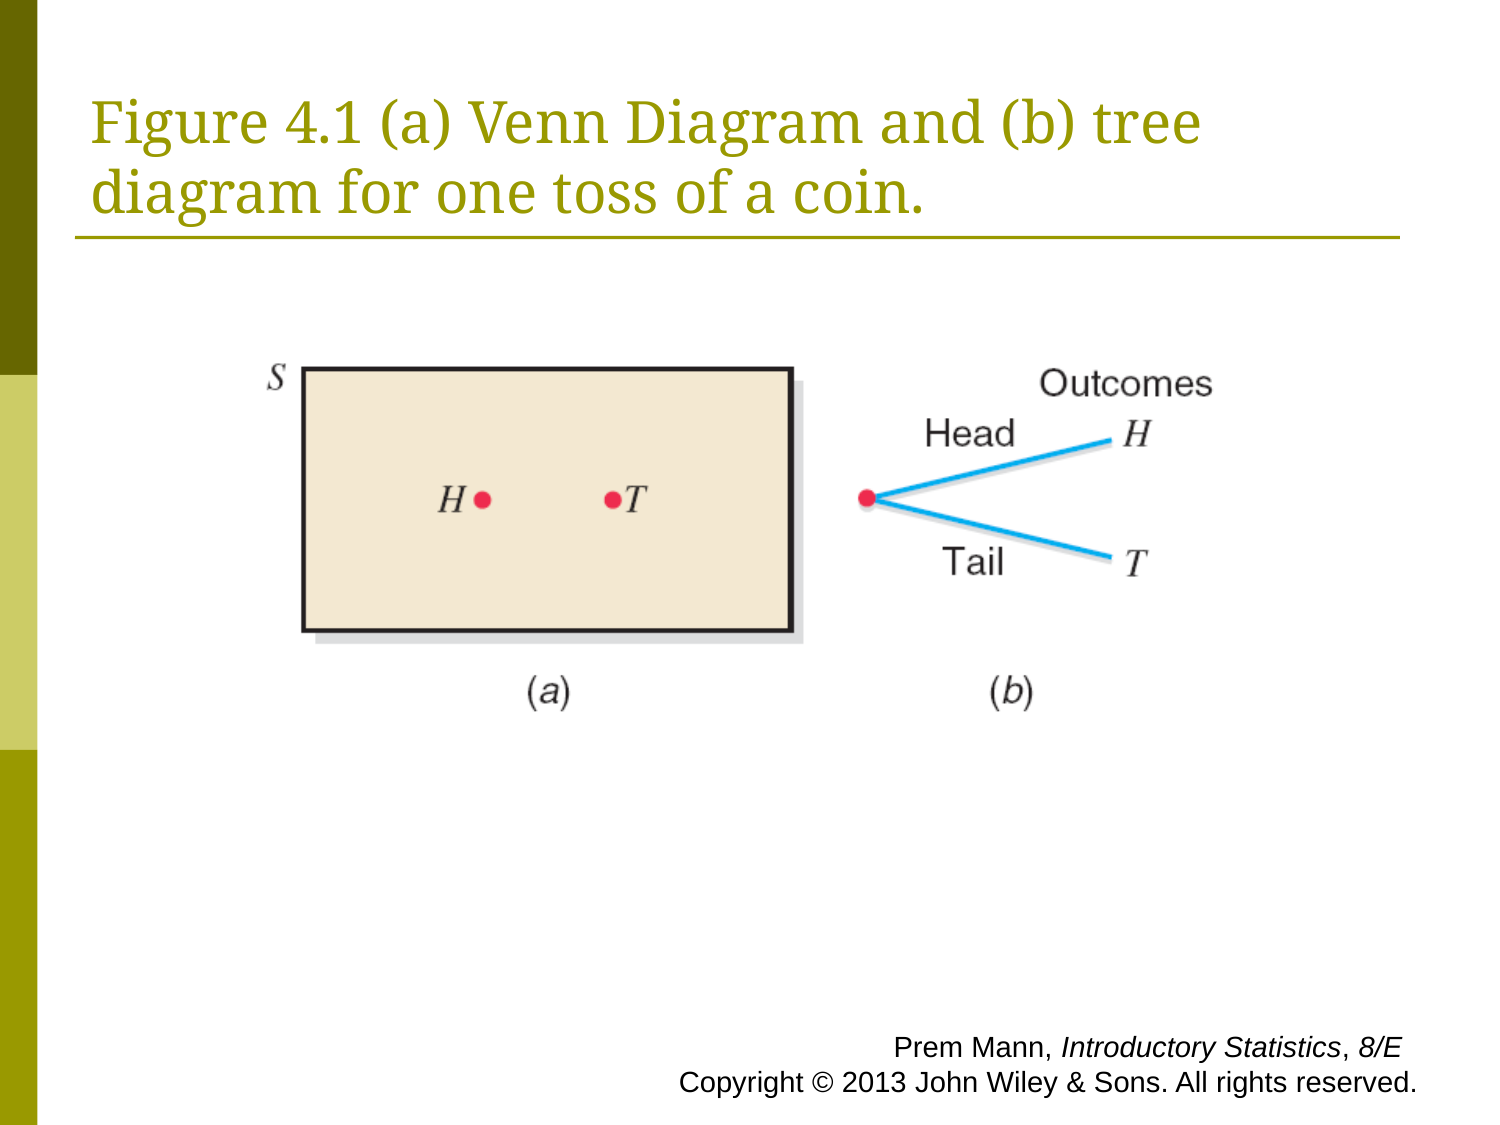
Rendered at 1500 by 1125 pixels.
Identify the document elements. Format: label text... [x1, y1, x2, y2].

text_box Prem Mann, Introductory Statistics, 8/E Copyright © 2013 John Wiley & Sons. All rights reserved. [664, 1020, 1449, 1106]
picture [253, 287, 1248, 746]
title Figure 4.1 (a) Venn Diagram and (b) tree diagram for one toss of a coin. [75, 45, 1425, 233]
